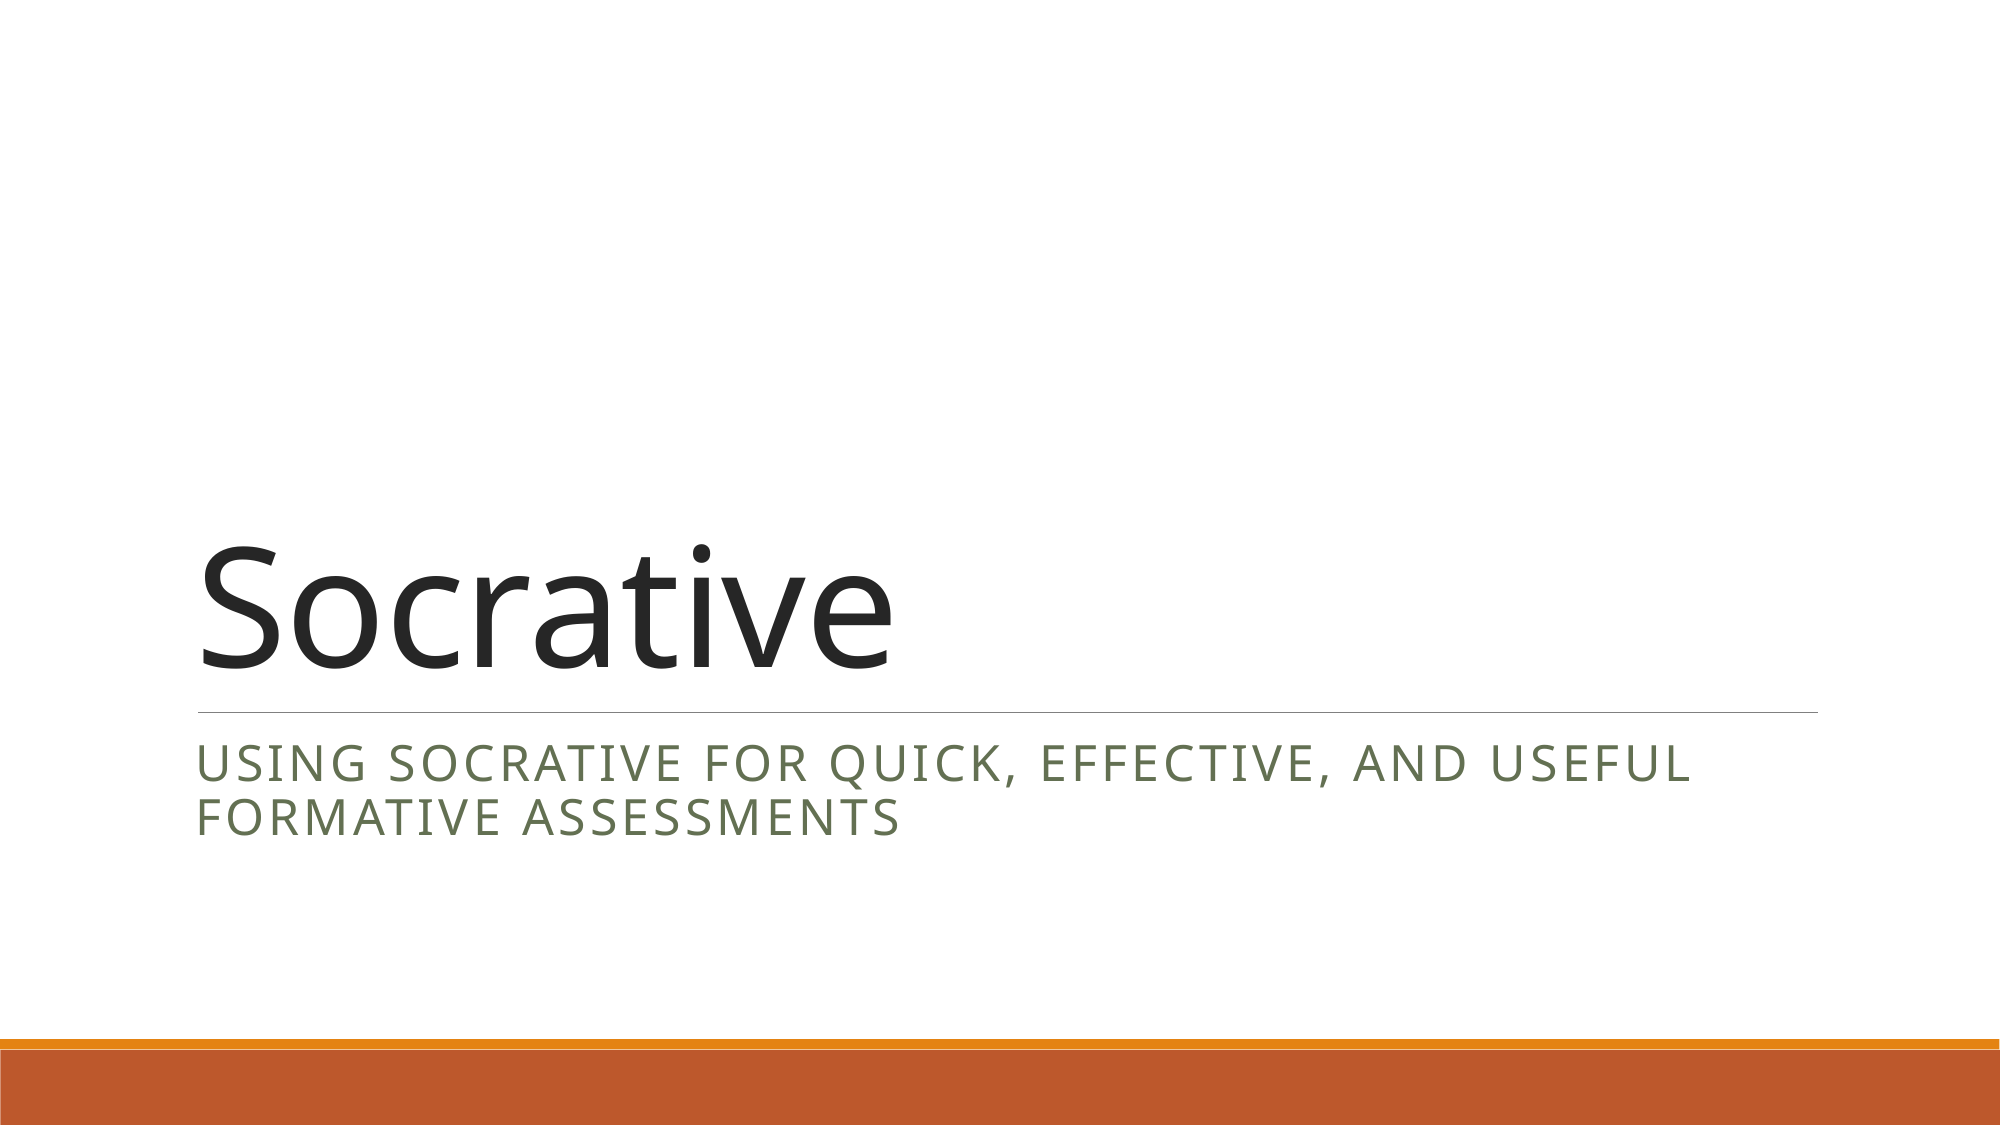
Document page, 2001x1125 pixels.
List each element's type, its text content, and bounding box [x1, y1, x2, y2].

subtitle Using Socrative for quick, effective, and useful formative assessments [180, 730, 1831, 919]
title Socrative [180, 124, 1830, 710]
